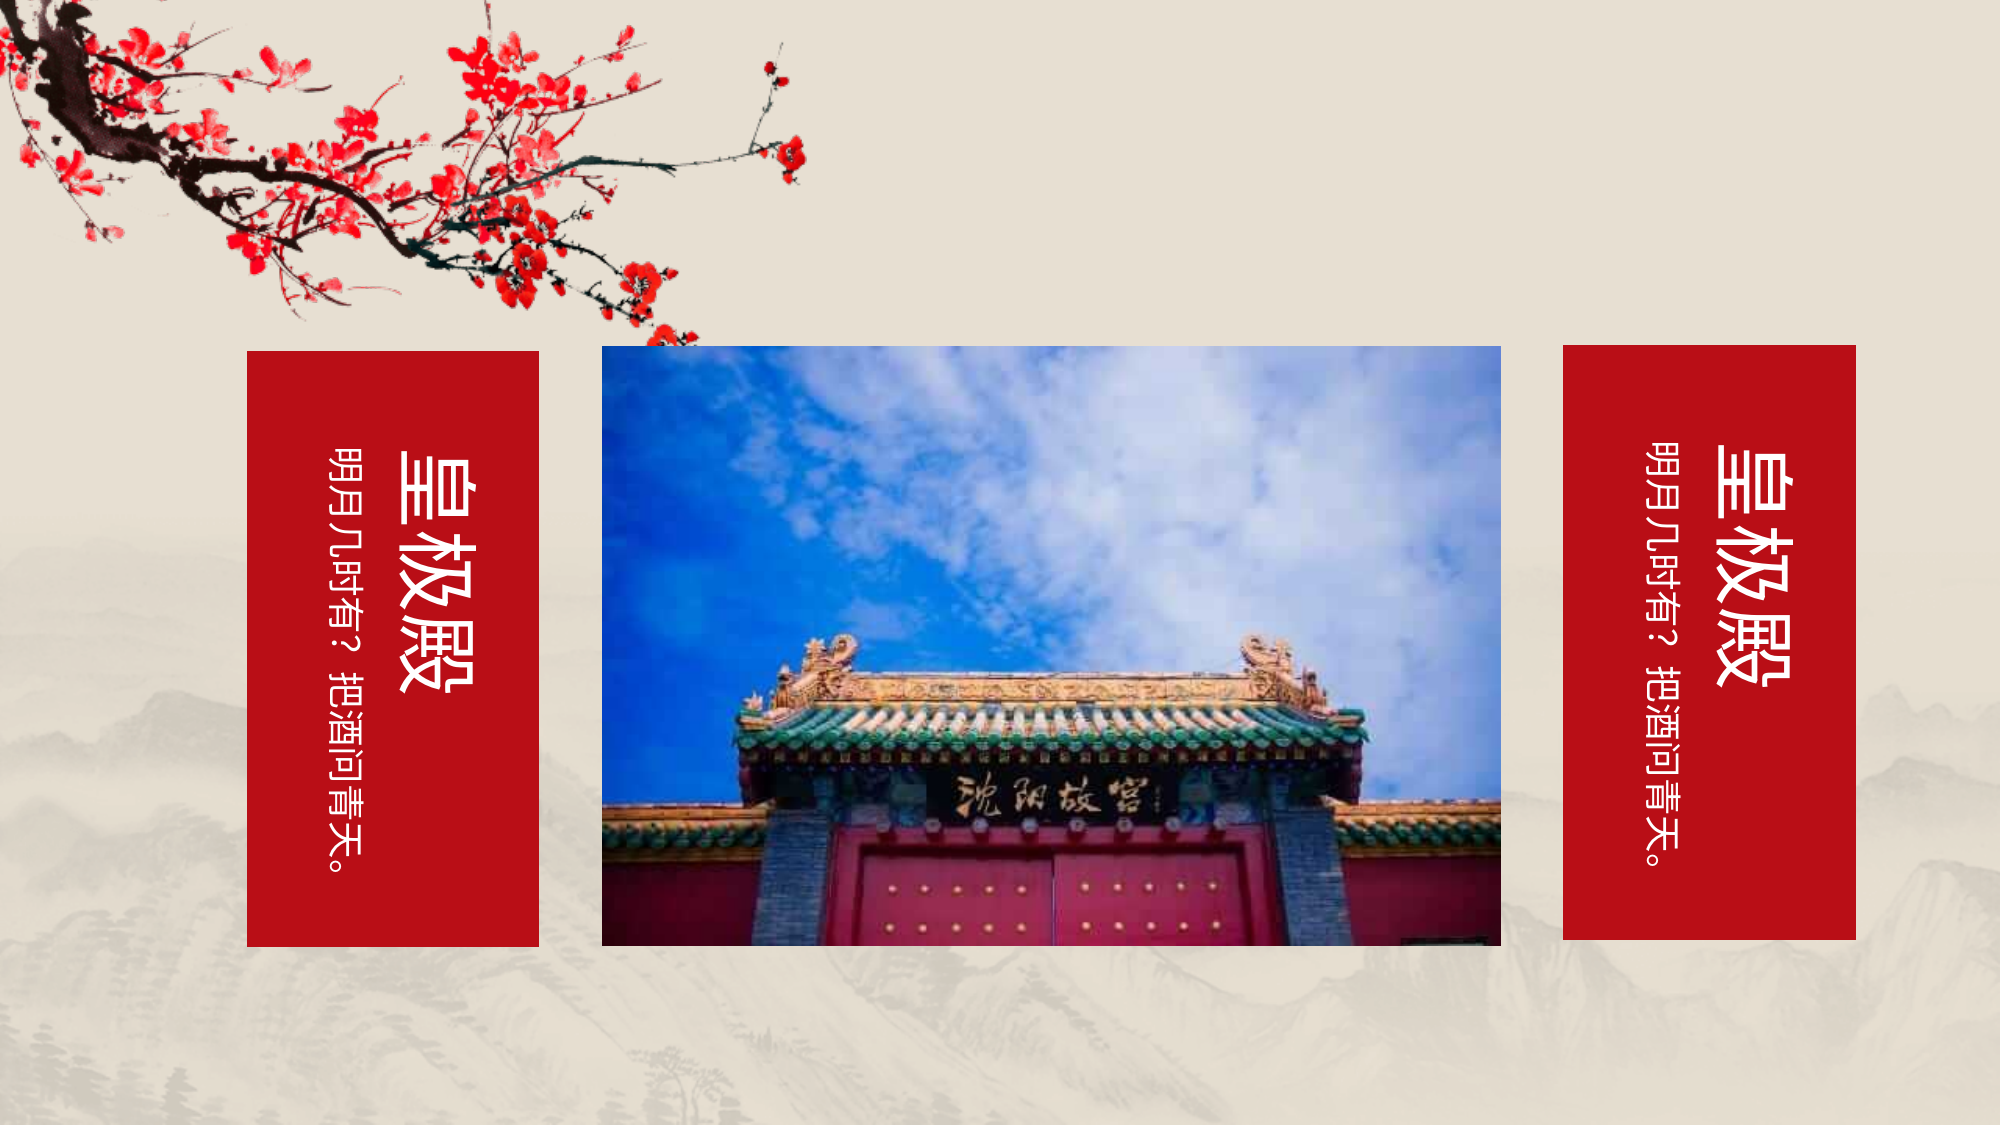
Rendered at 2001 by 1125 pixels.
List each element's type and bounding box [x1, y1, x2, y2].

text_box [1564, 345, 1855, 940]
picture [0, 0, 2000, 1125]
text_box [247, 352, 538, 946]
